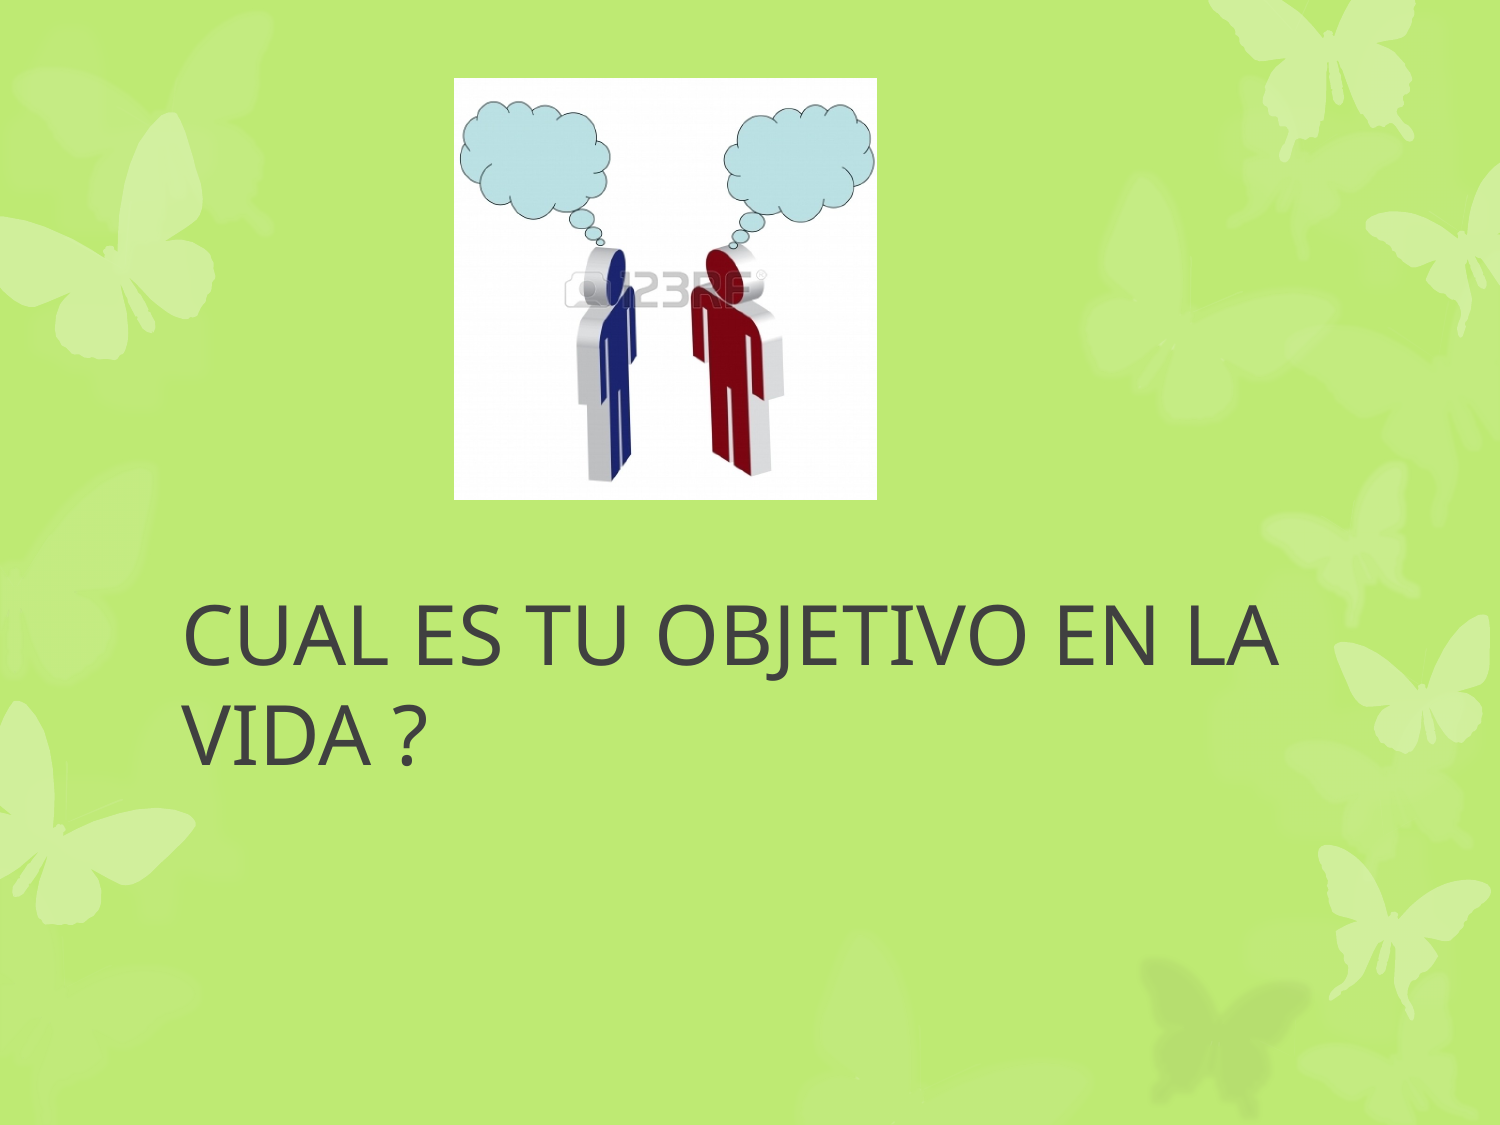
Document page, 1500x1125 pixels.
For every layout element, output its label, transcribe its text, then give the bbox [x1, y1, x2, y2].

title CUAL ES TU OBJETIVO EN LA VIDA ? [166, 548, 1334, 790]
picture [454, 77, 877, 501]
